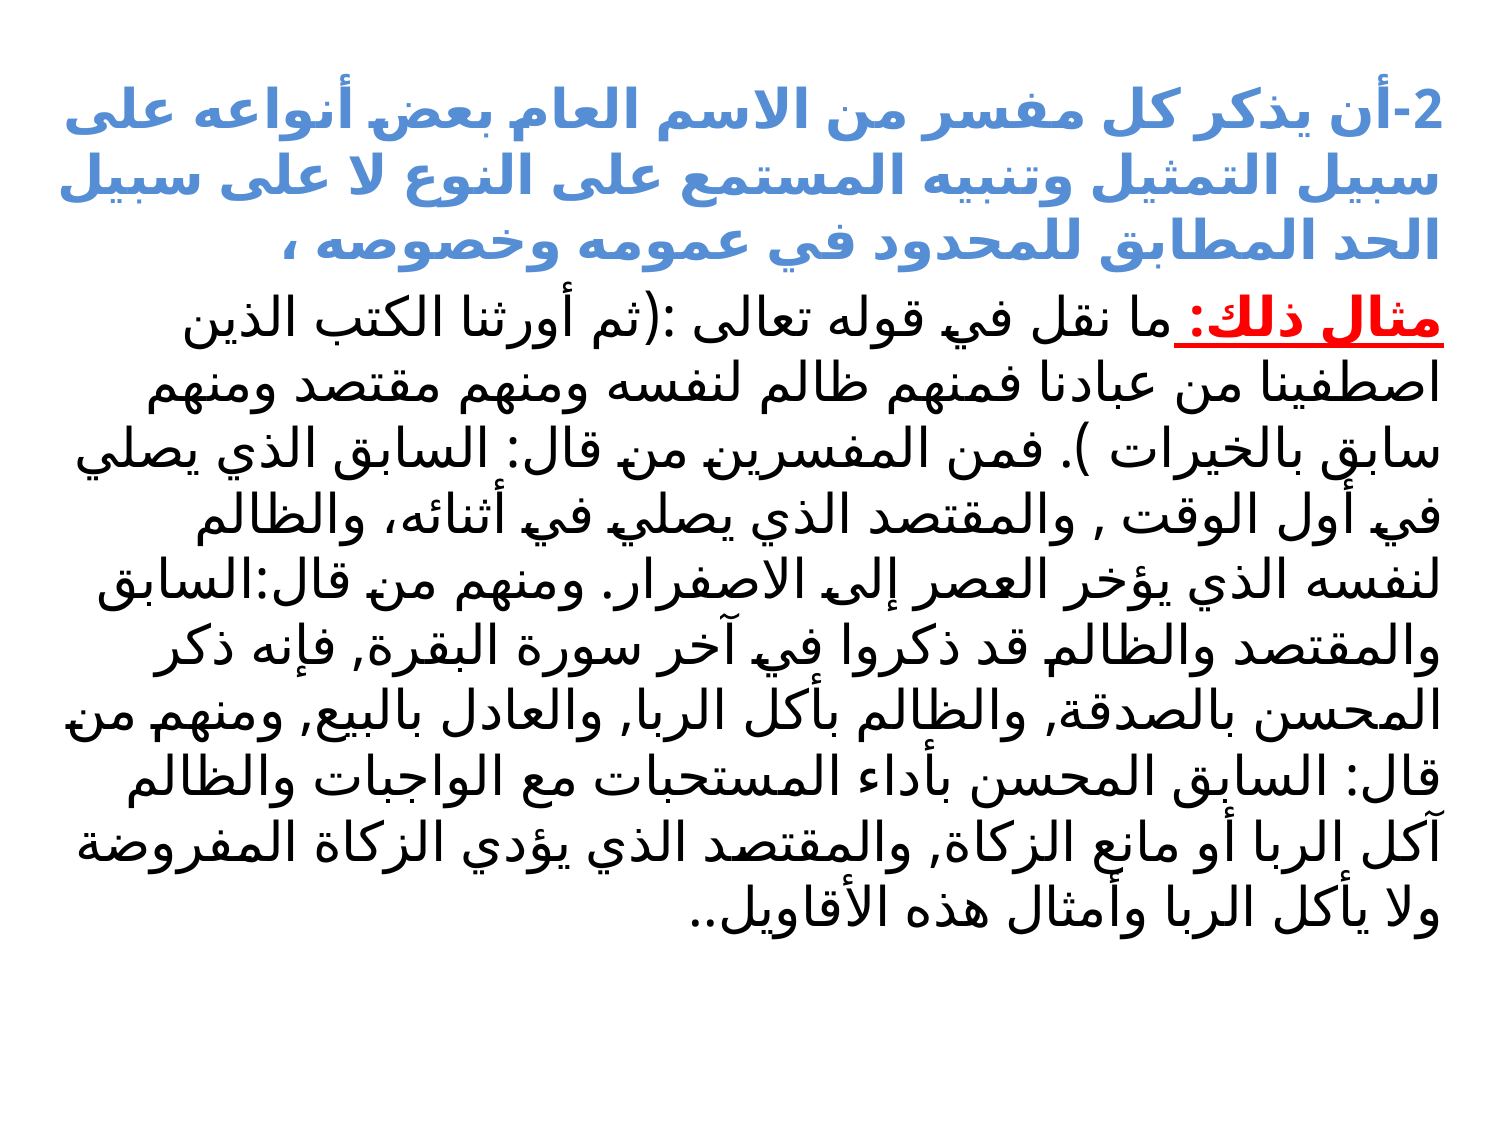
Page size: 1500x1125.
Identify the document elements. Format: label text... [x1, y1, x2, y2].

list 2-أن يذكر كل مفسر من الاسم العام بعض أنواعه على سبيل التمثيل وتنبيه المستمع على النوع لا على سبيل الحد المطابق للمحدود في عمومه وخصوصه ، مثال ذلك: ما نقل في قوله تعالى :(ثم أورثنا الكتب الذين اصطفينا من عبادنا فمنهم ظالم لنفسه ومنهم مقتصد ومنهم سابق بالخيرات ). فمن المفسرين من قال: السابق الذي يصلي في أول الوقت , والمقتصد الذي يصلي في أثنائه، والظالم لنفسه الذي يؤخر العصر إلى الاصفرار. ومنهم من قال:السابق والمقتصد والظالم قد ذكروا في آخر سورة البقرة, فإنه ذكر المحسن بالصدقة, والظالم بأكل الربا, والعادل بالبيع, ومنهم من قال: السابق المحسن بأداء المستحبات مع الواجبات والظالم آكل الربا أو مانع الزكاة, والمقتصد الذي يؤدي الزكاة المفروضة ولا يأكل الربا وأمثال هذه الأقاويل.. [41, 66, 1459, 1005]
